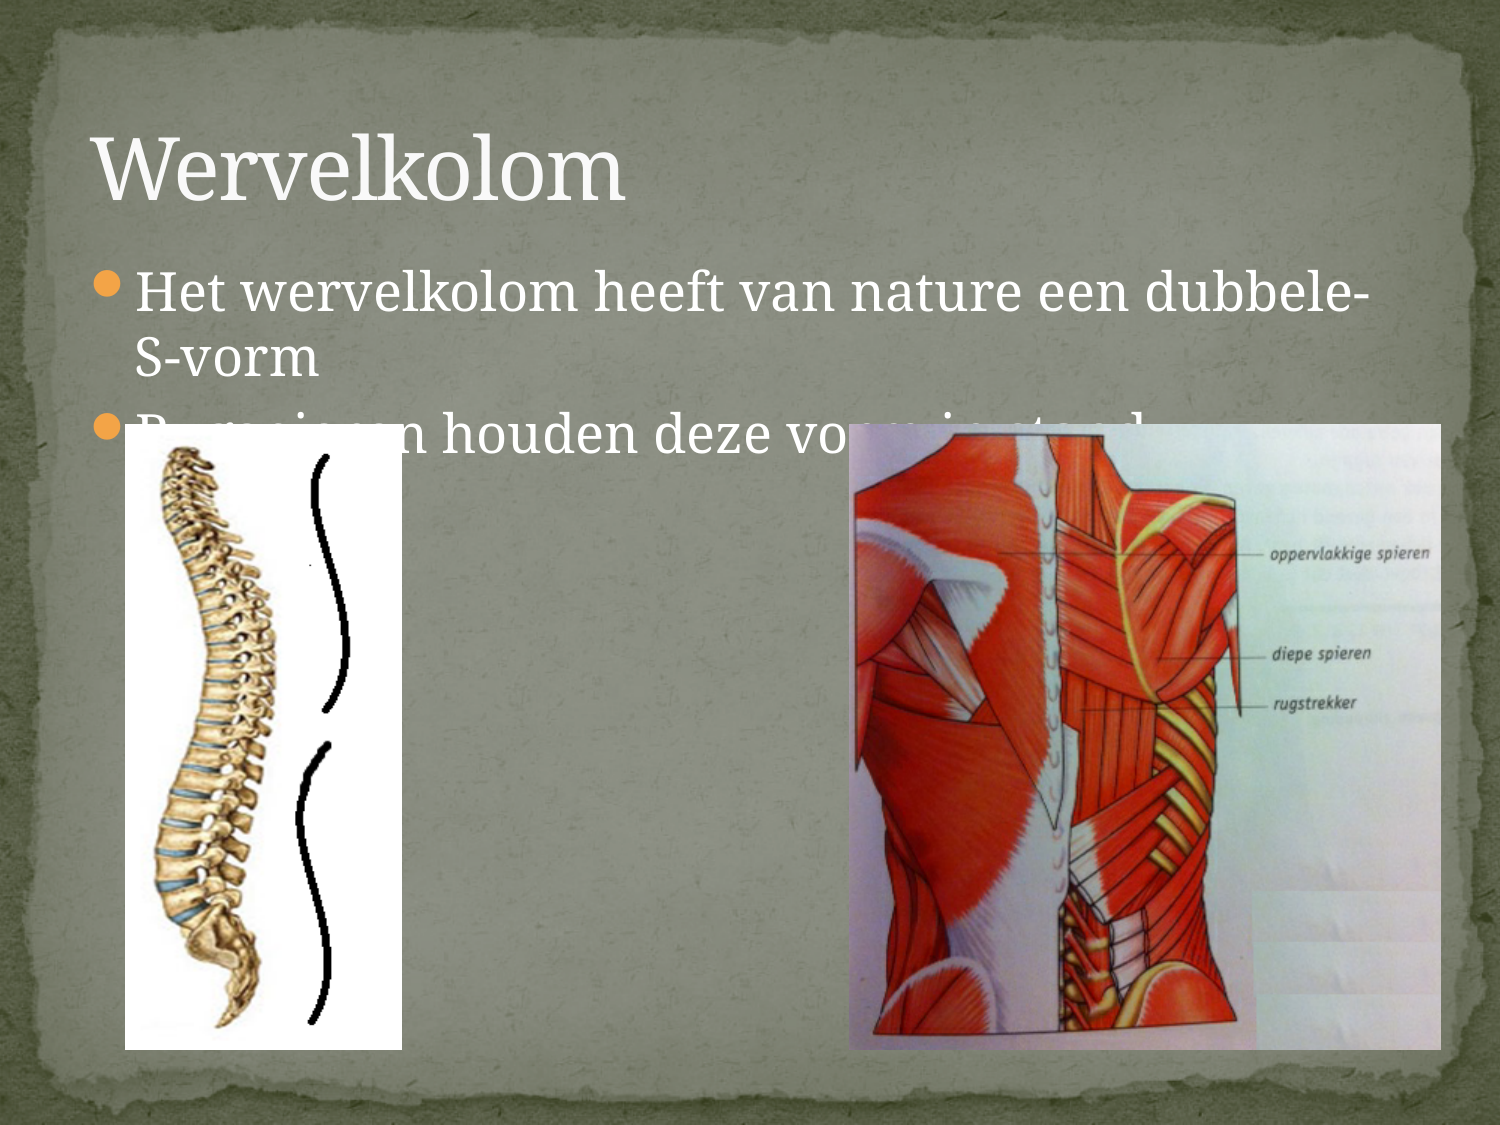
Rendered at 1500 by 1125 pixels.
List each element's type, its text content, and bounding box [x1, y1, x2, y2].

picture [849, 424, 1441, 1051]
title Wervelkolom [74, 24, 1425, 225]
list Het wervelkolom heeft van nature een dubbele-S-vorm Rugspieren houden deze vorm in stand [75, 249, 1425, 1000]
picture [125, 424, 402, 1051]
